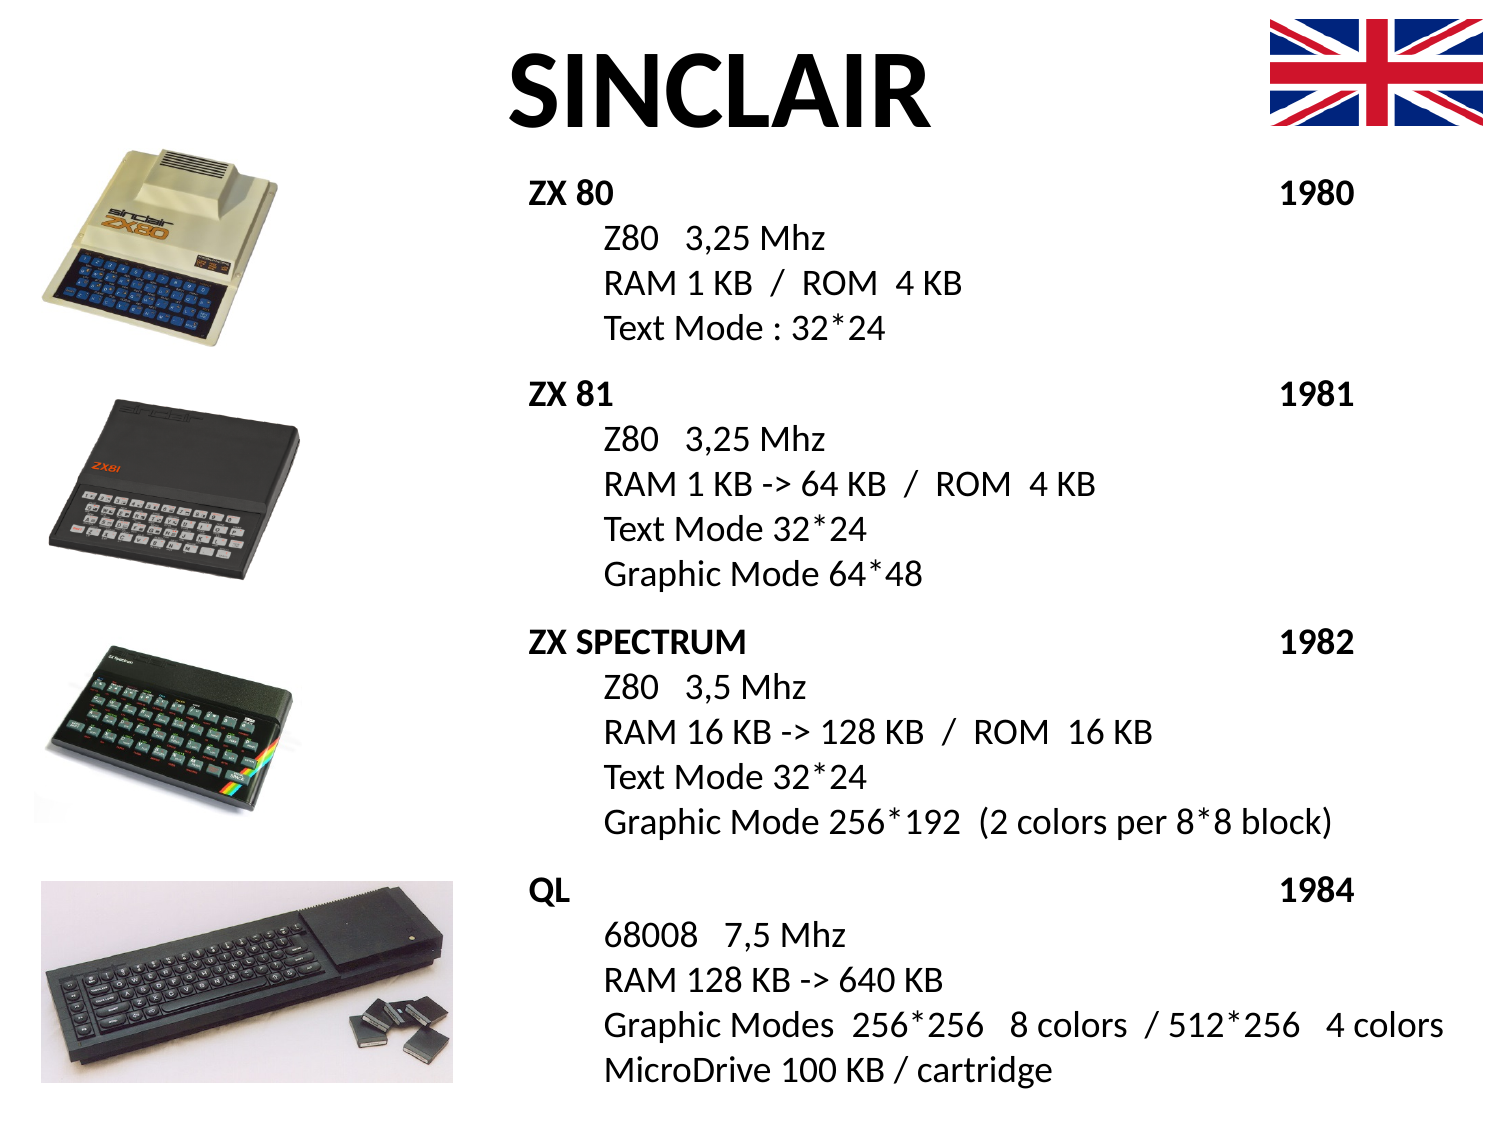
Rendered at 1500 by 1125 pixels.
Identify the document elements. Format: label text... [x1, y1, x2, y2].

picture [34, 626, 302, 823]
text_box QL 1984 68008 7,5 Mhz RAM 128 KB -> 640 KB Graphic Modes 256*256 8 colors / 512*256 4 colors MicroDrive 100 KB / cartridge [513, 857, 1471, 1098]
picture [40, 148, 278, 348]
text_box SINCLAIR [492, 7, 949, 157]
text_box ZX 80 1980 Z80 3,25 Mhz RAM 1 KB / ROM 4 KB Text Mode : 32*24 [513, 160, 1471, 356]
text_box ZX SPECTRUM 1982 Z80 3,5 Mhz RAM 16 KB -> 128 KB / ROM 16 KB Text Mode 32*24 Graphic Mode 256*192 (2 colors per 8*8 block) [513, 609, 1471, 850]
picture [40, 880, 454, 1083]
picture [1270, 18, 1483, 126]
picture [40, 390, 306, 587]
text_box ZX 81 1981 Z80 3,25 Mhz RAM 1 KB -> 64 KB / ROM 4 KB Text Mode 32*24 Graphic Mode 64*48 [513, 361, 1471, 602]
